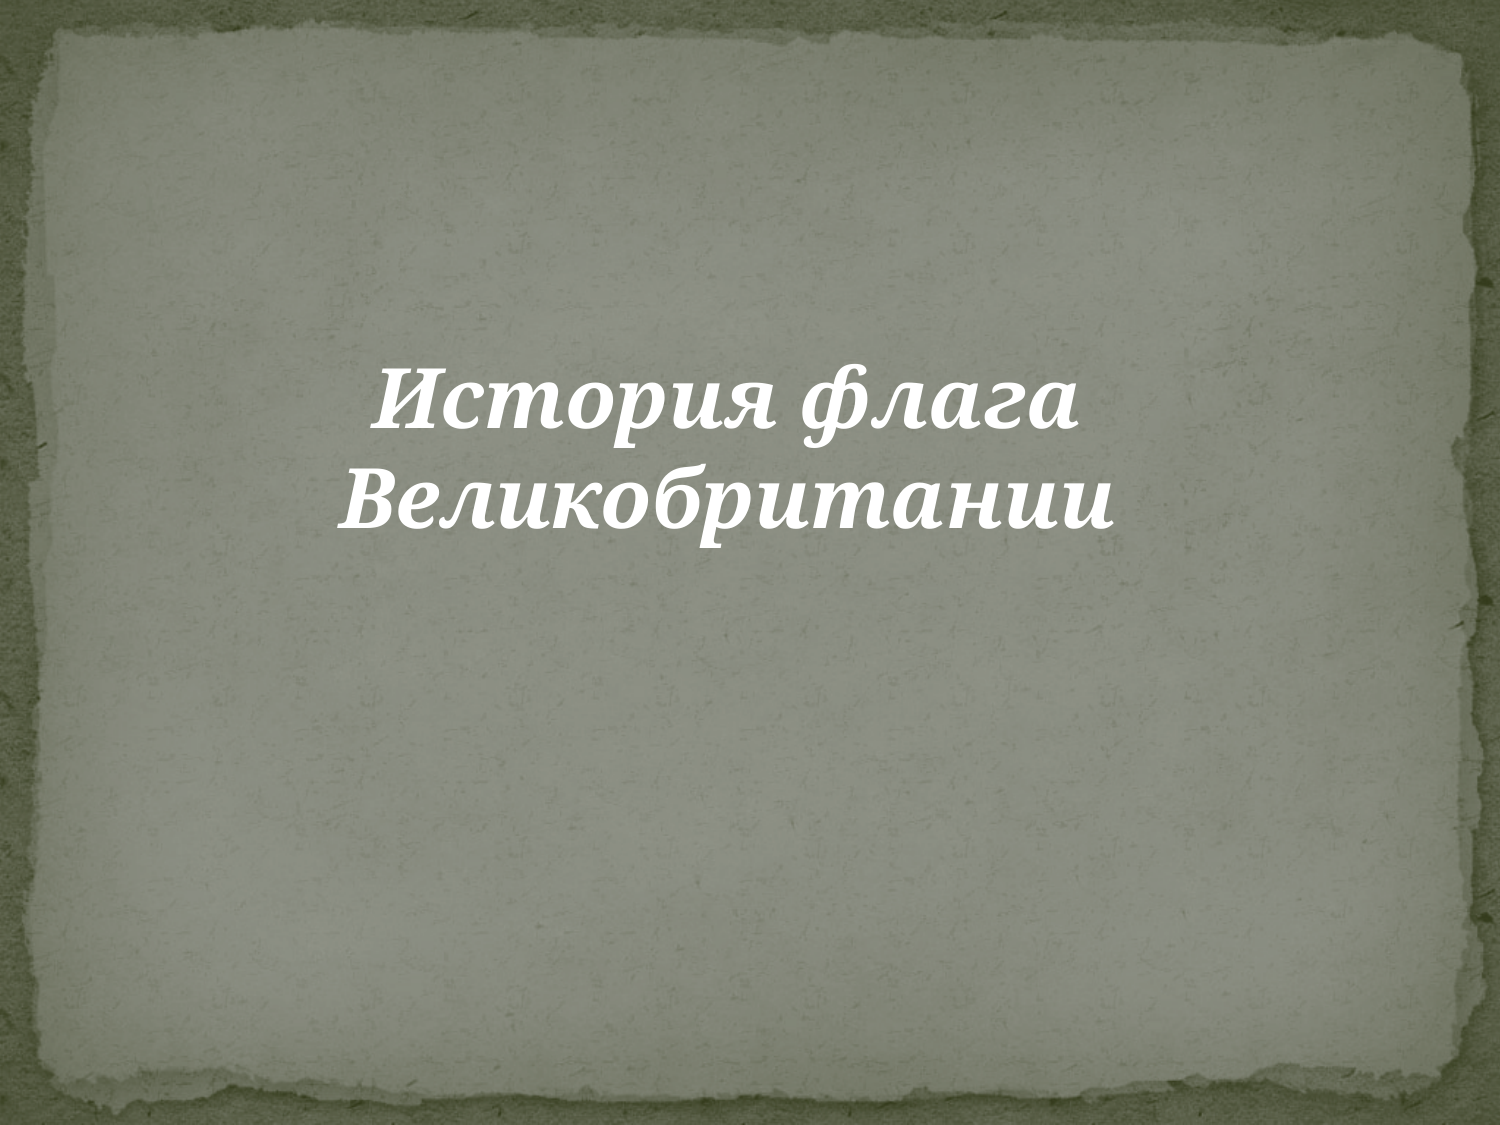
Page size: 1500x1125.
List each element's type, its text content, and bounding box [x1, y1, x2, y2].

text_box История флага Великобритании [100, 337, 1355, 553]
